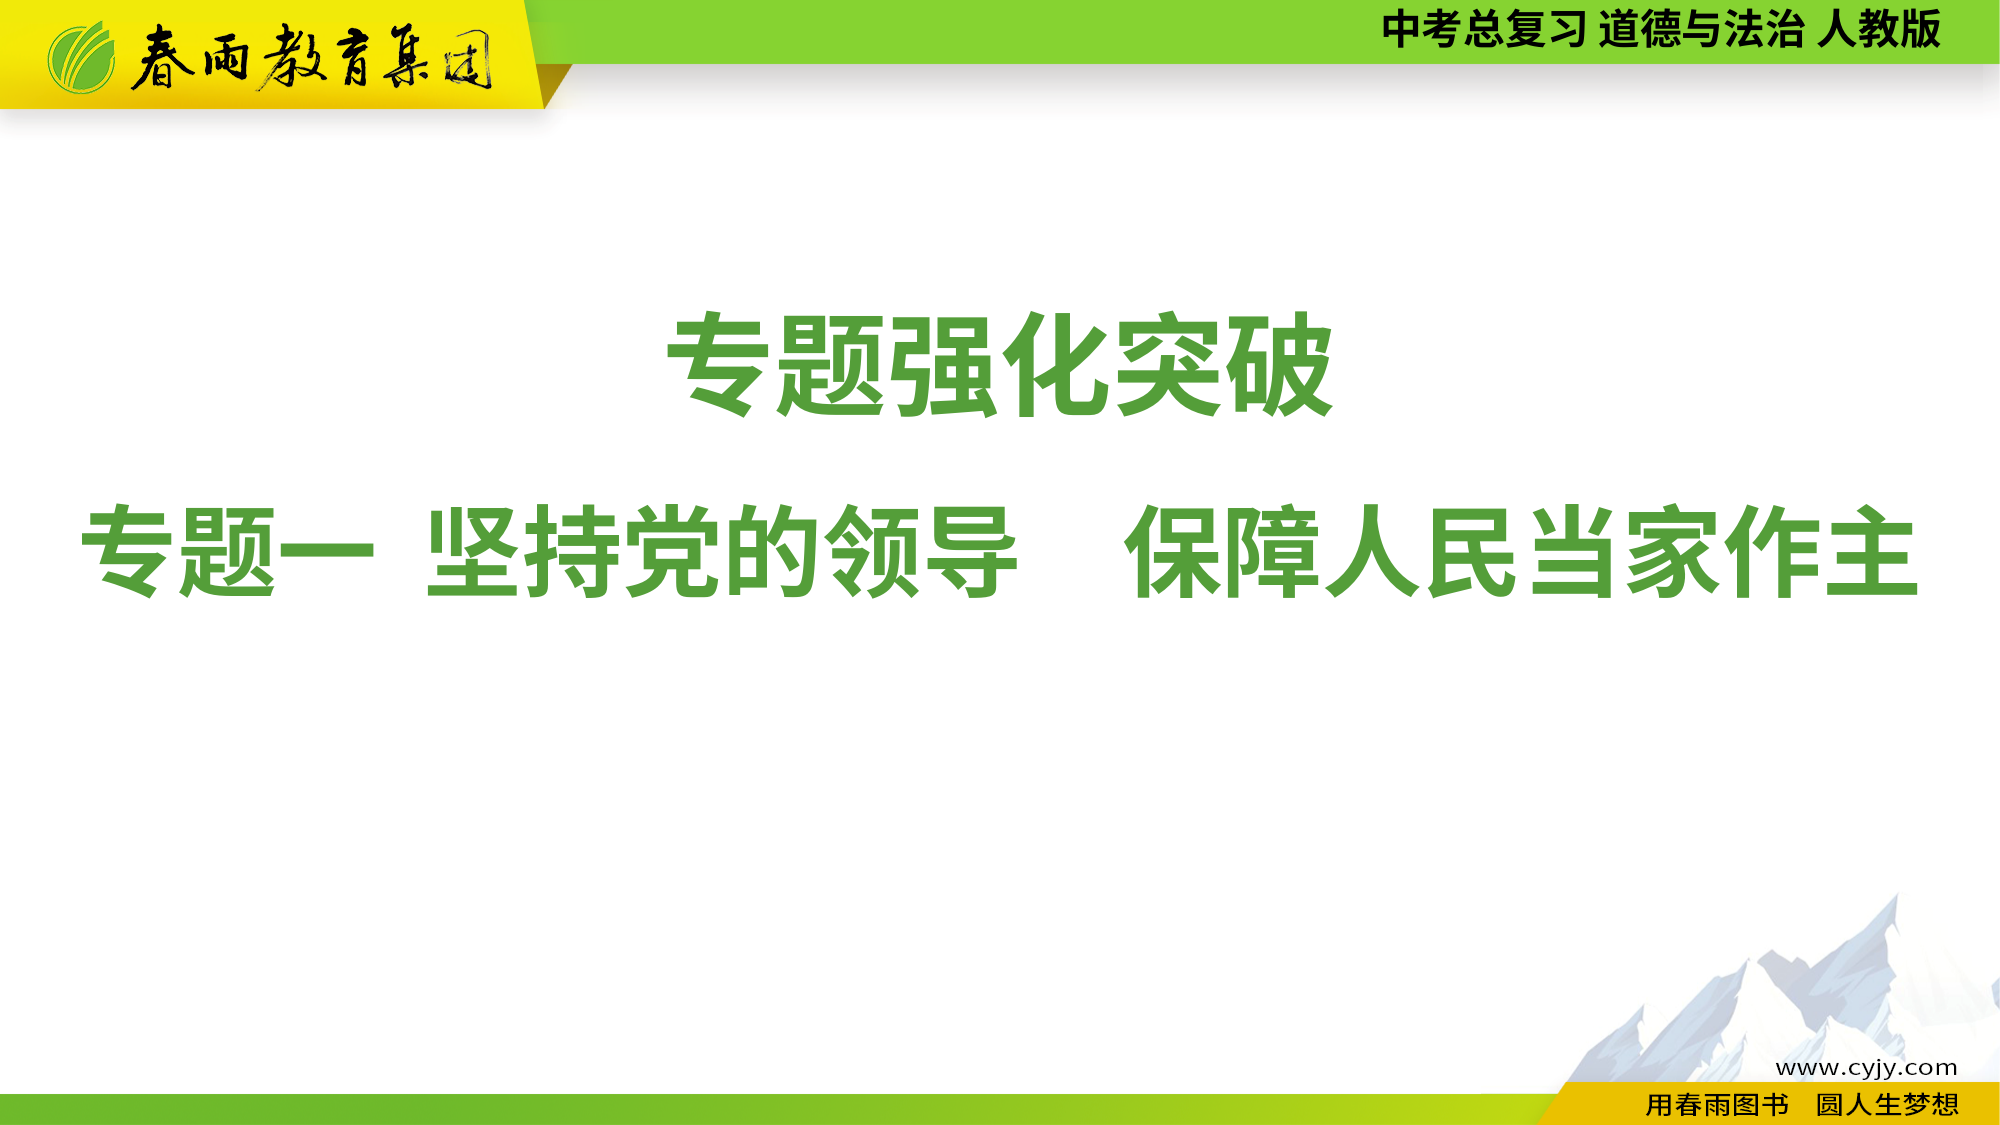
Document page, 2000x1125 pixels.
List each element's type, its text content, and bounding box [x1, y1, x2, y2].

text_box 专题强化突破 专题一 坚持党的领导 保障人民当家作主 [54, 219, 1946, 618]
picture [0, 0, 2000, 1125]
